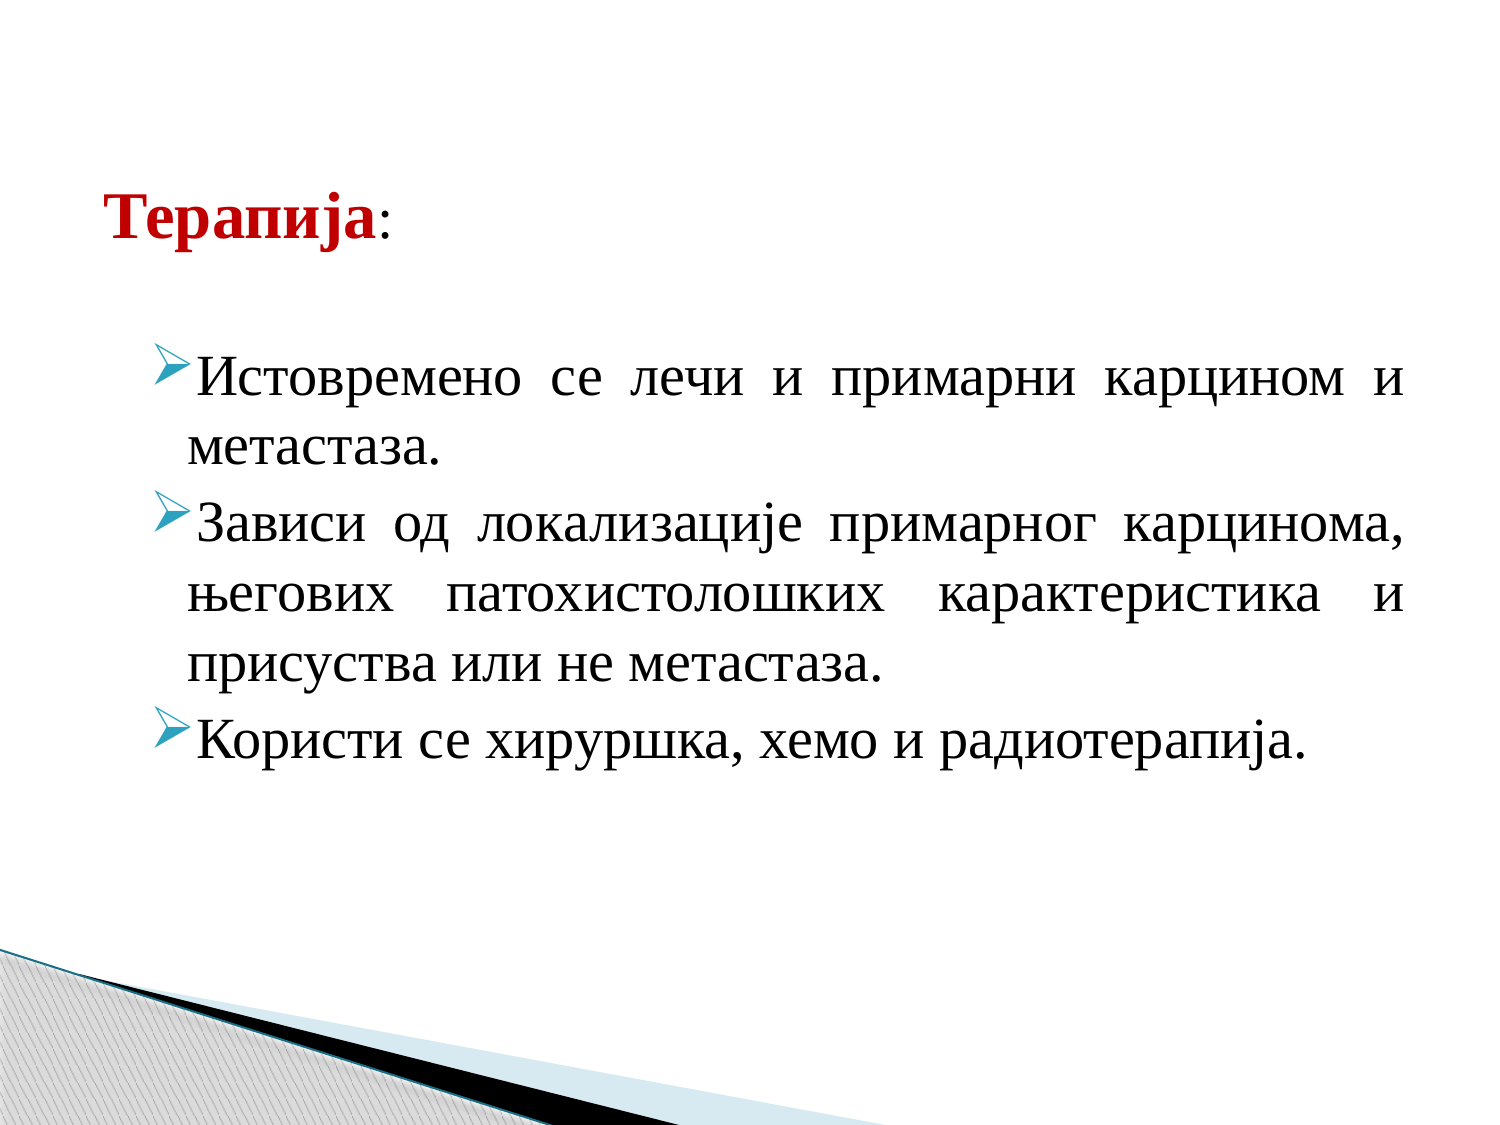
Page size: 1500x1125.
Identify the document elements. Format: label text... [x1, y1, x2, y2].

list Терапија: Истовремено се лечи и примарни карцином и метастаза. Зависи од локализације примарног карцинома, његових патохистолошких карактеристика и присуства или не метастаза. Користи се хируршка, хемо и радиотерапија. [70, 163, 1421, 907]
